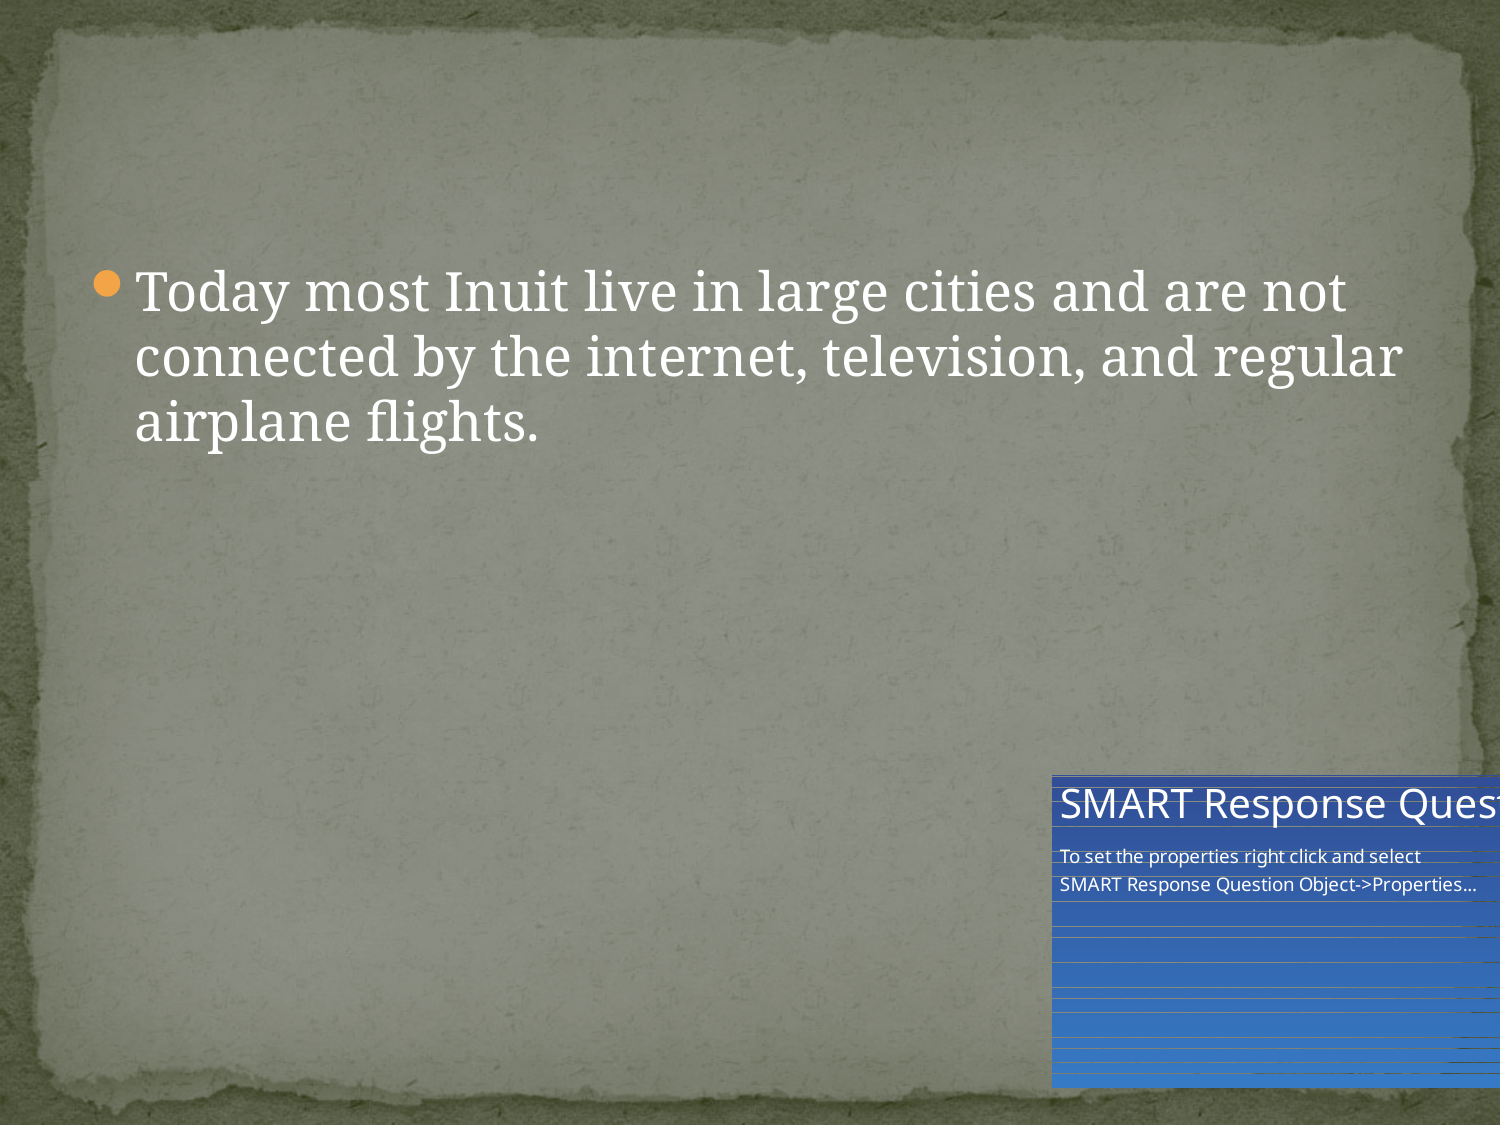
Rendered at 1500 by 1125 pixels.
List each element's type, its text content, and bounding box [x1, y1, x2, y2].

list Today most Inuit live in large cities and are not connected by the internet, television, and regular airplane flights. [75, 249, 1425, 1000]
